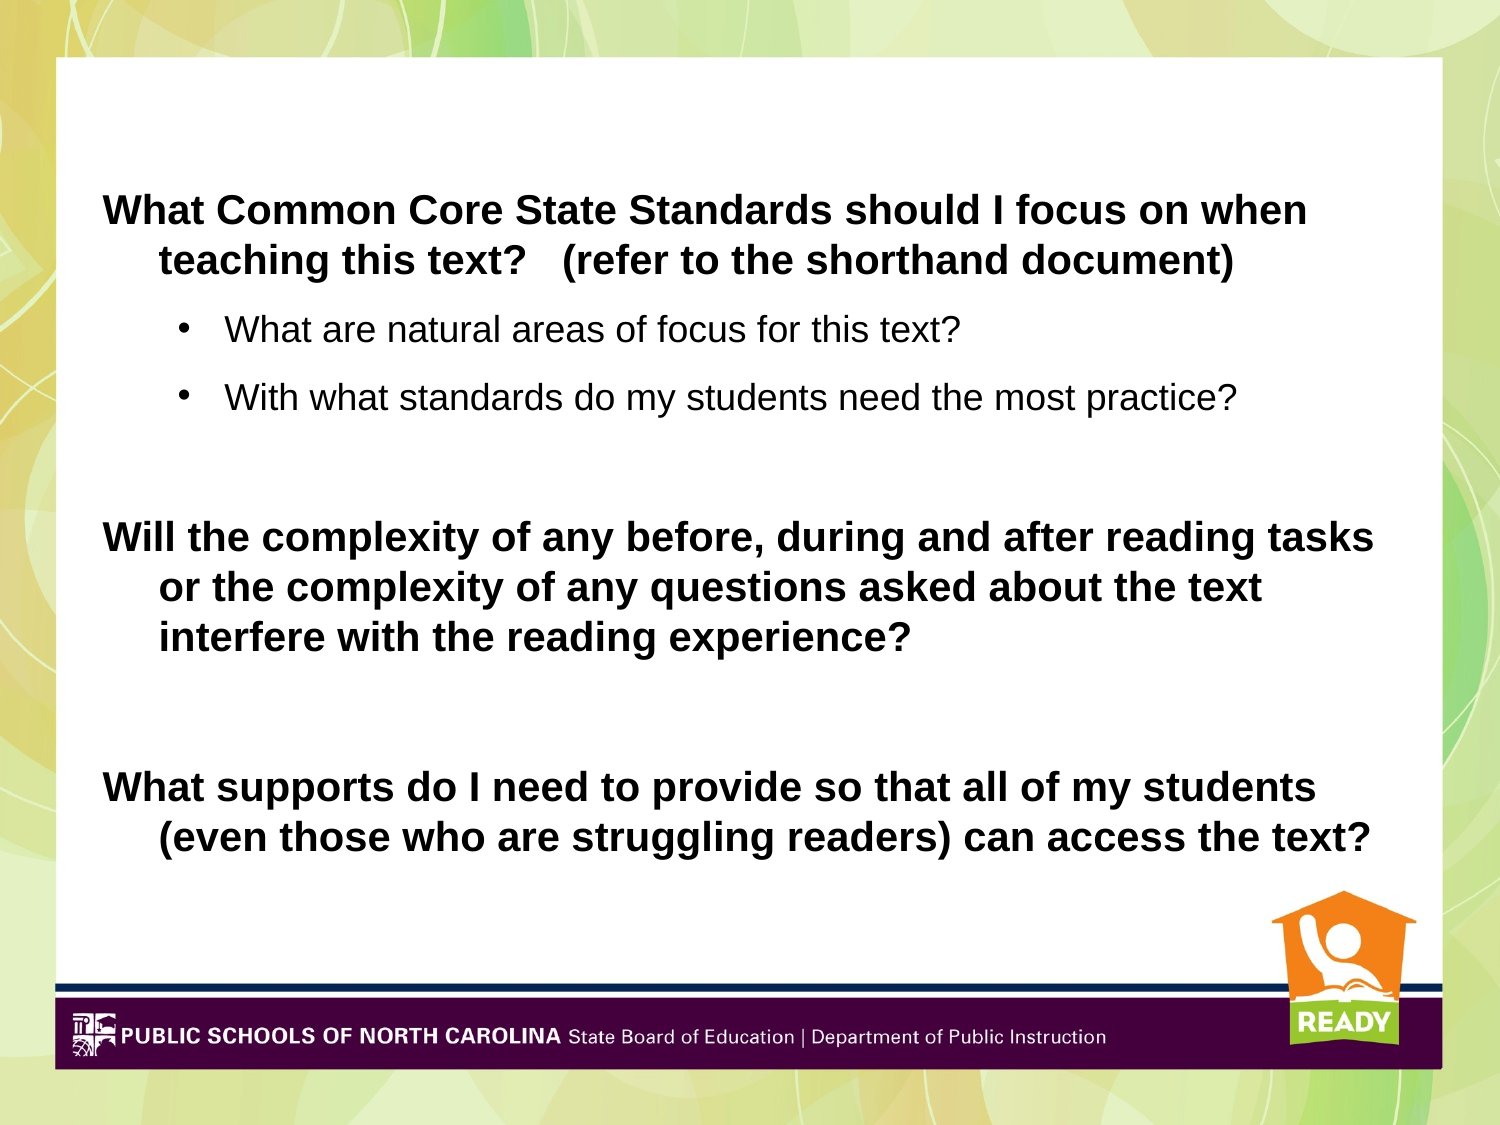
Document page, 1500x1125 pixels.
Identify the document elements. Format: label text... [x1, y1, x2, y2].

picture [0, 0, 1500, 1125]
list What Common Core State Standards should I focus on when teaching this text? (refer to the shorthand document) What are natural areas of focus for this text? With what standards do my students need the most practice? Will the complexity of any before, during and after reading tasks or the complexity of any questions asked about the text interfere with the reading experience? What supports do I need to provide so that all of my students (even those who are struggling readers) can access the text? [87, 174, 1413, 901]
